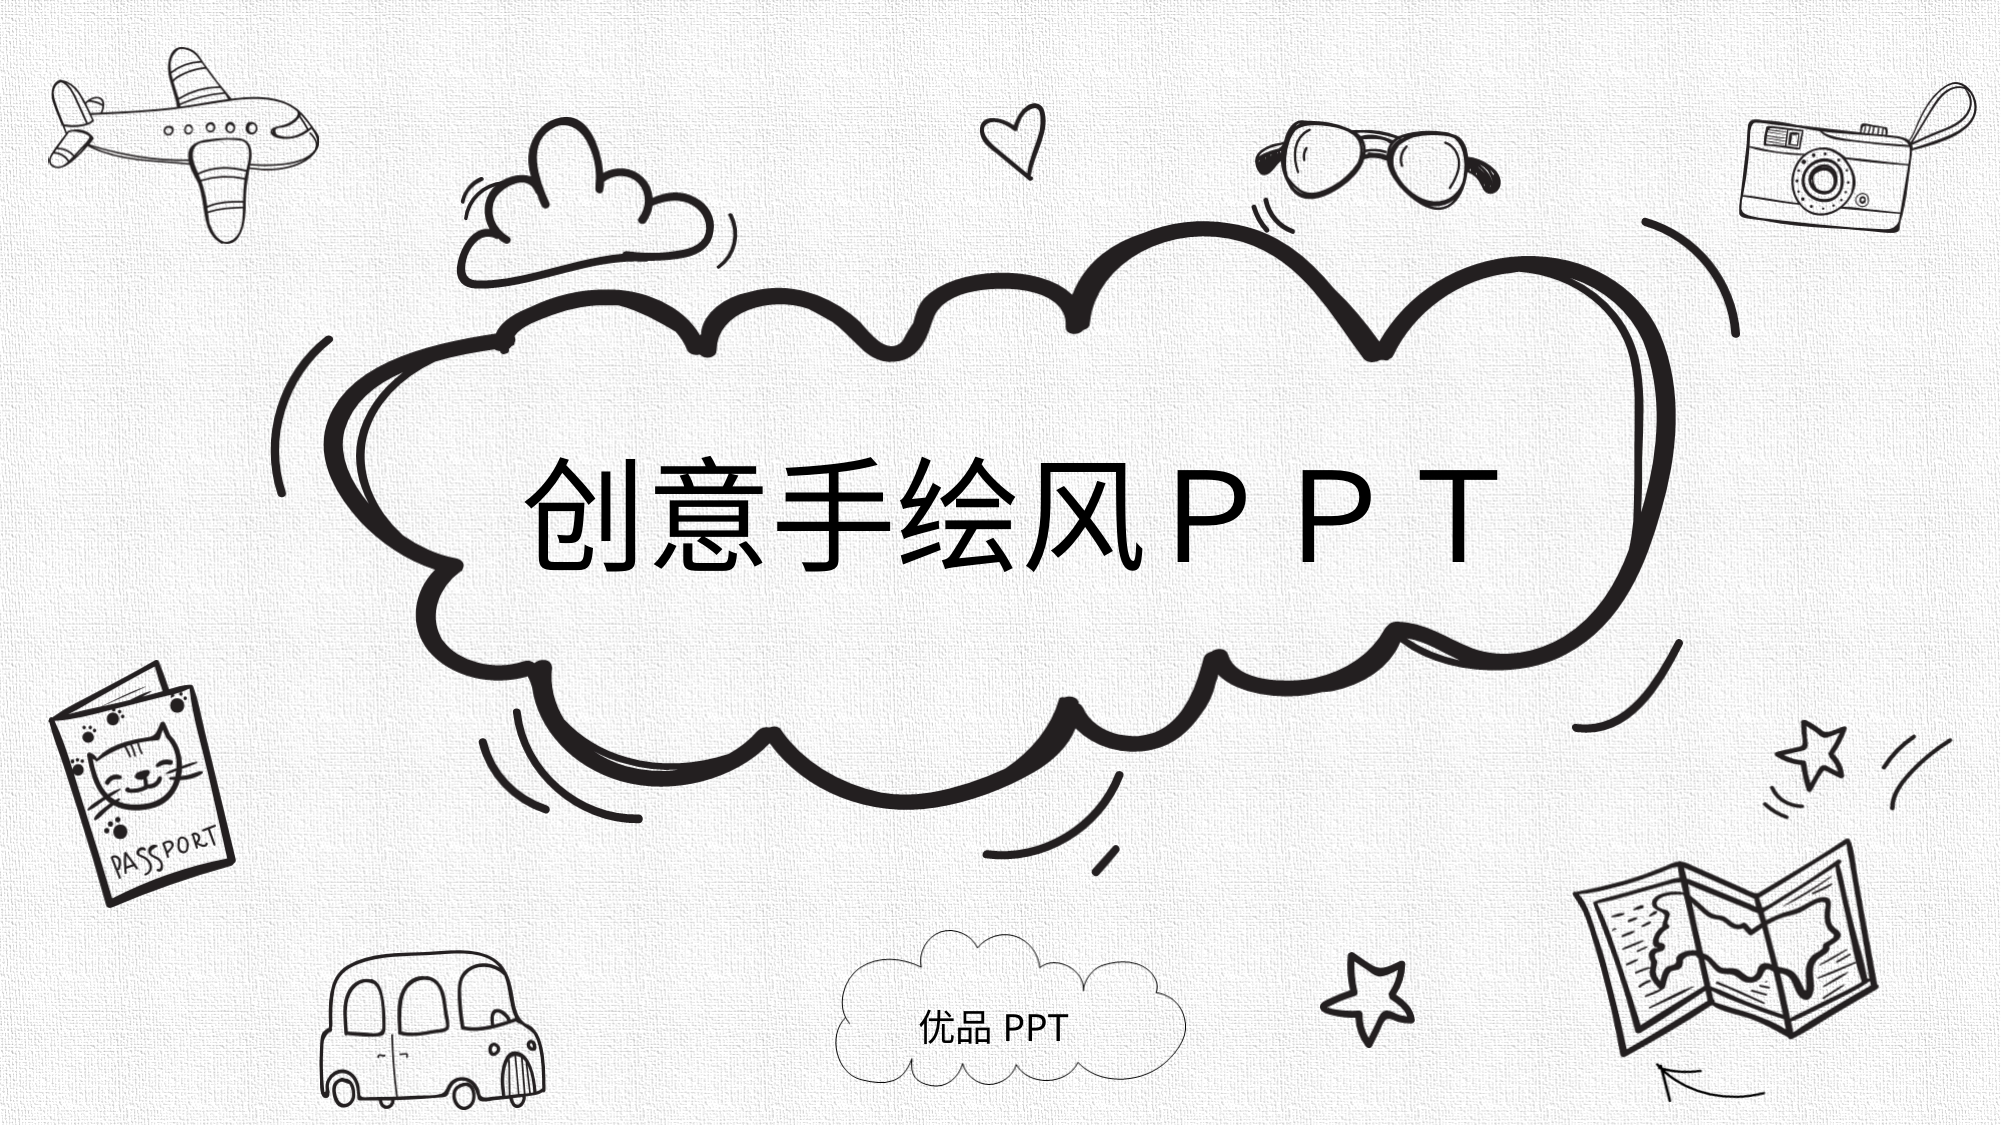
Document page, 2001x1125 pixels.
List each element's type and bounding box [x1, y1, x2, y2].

text_box [456, 116, 738, 289]
text_box [478, 708, 643, 825]
text_box [981, 770, 1124, 877]
picture [0, 0, 2001, 1125]
